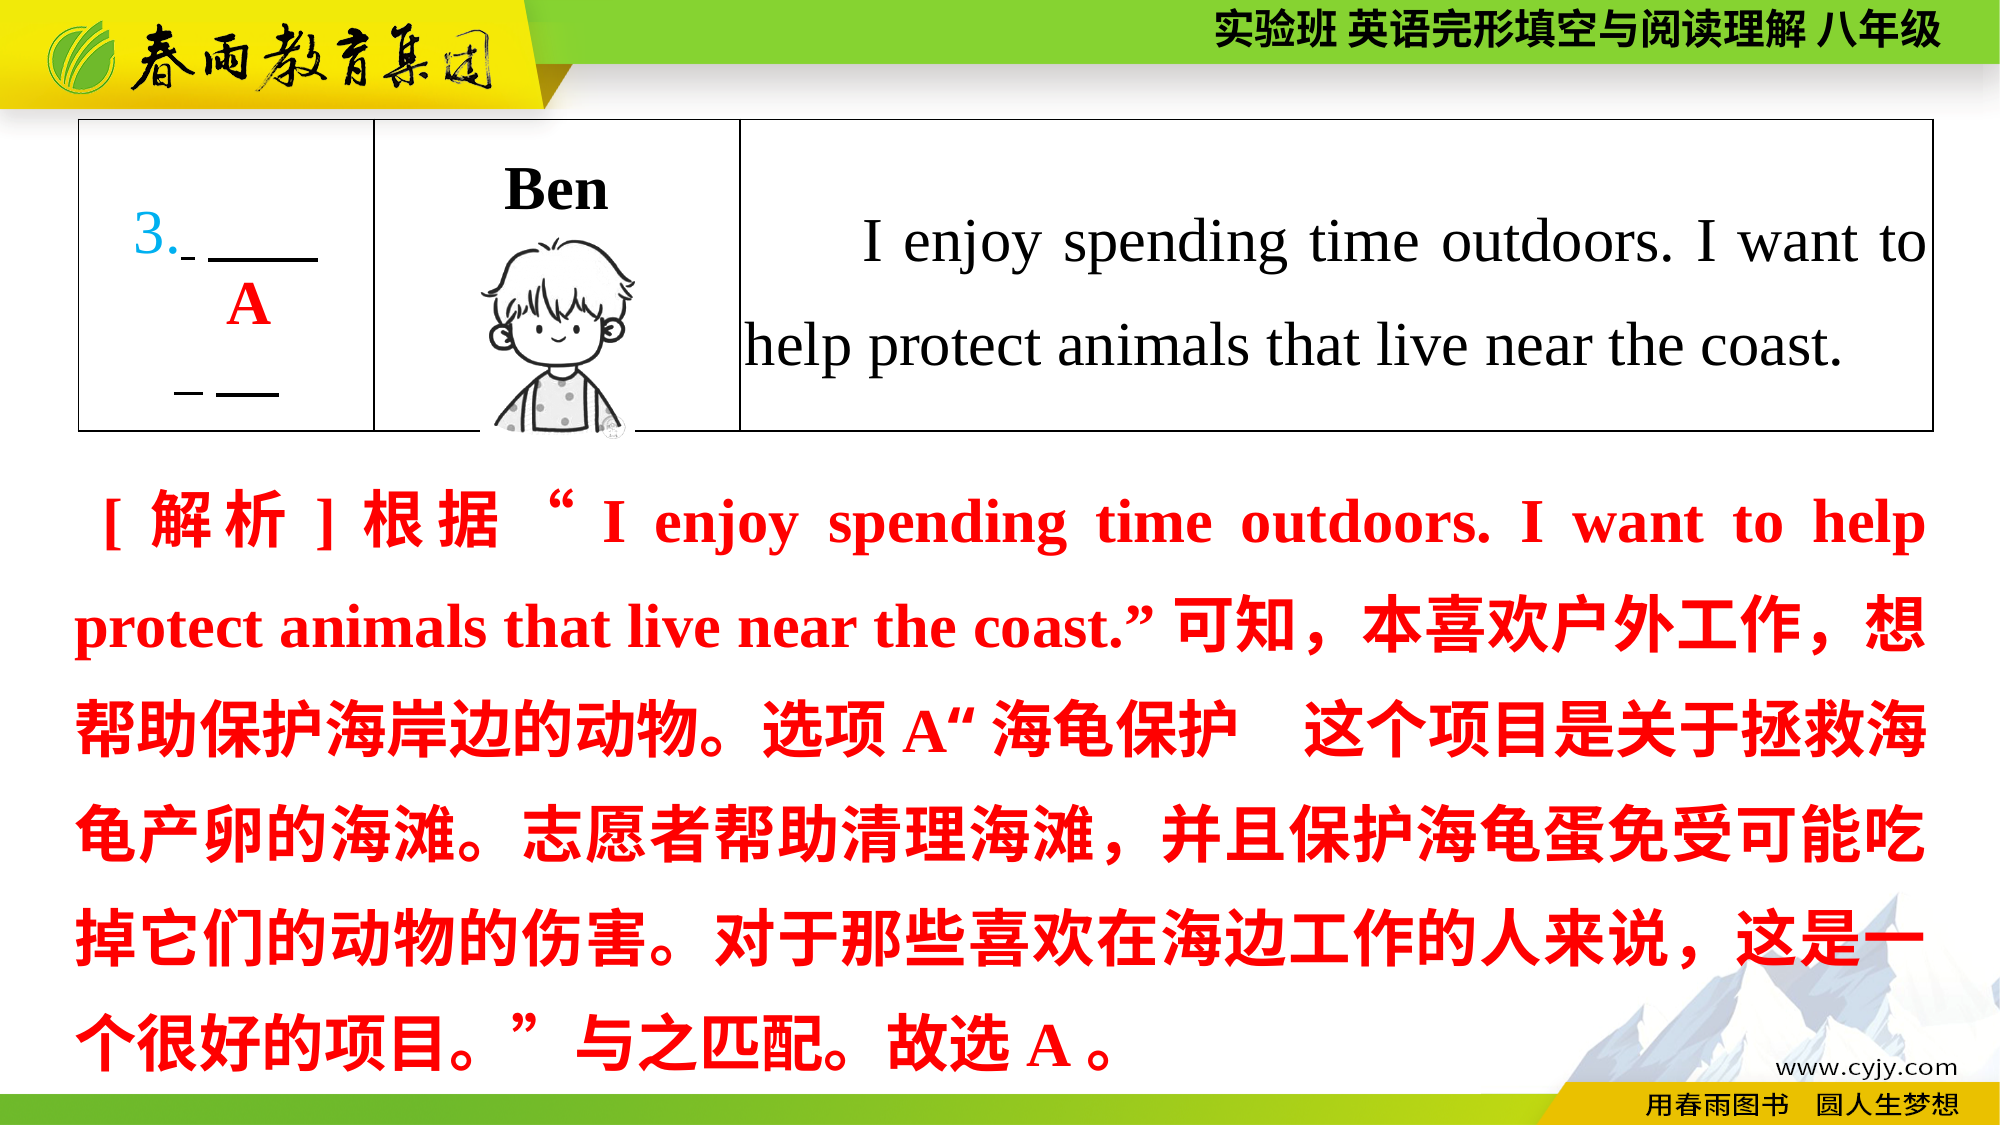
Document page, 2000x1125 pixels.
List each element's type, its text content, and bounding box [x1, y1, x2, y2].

table_header 3. v [79, 120, 373, 430]
picture [0, 0, 2000, 1125]
list [解析]根据“I enjoy spending time outdoors. I want to help protect animals that live near the coast.”可知，本喜欢户外工作，想帮助保护海岸边的动物。选项A“海龟保护 这个项目是关于拯救海龟产卵的海滩。志愿者帮助清理海滩，并且保护海龟蛋免受可能吃掉它们的动物的伤害。对于那些喜欢在海边工作的人来说，这是一个很好的项目。”与之匹配。故选A。 [59, 442, 1944, 1094]
table_header I enjoy spending time outdoors. I want to help protect animals that live near the coast. [741, 120, 1932, 430]
text_box A [211, 254, 287, 345]
table_header Ben [375, 120, 739, 430]
